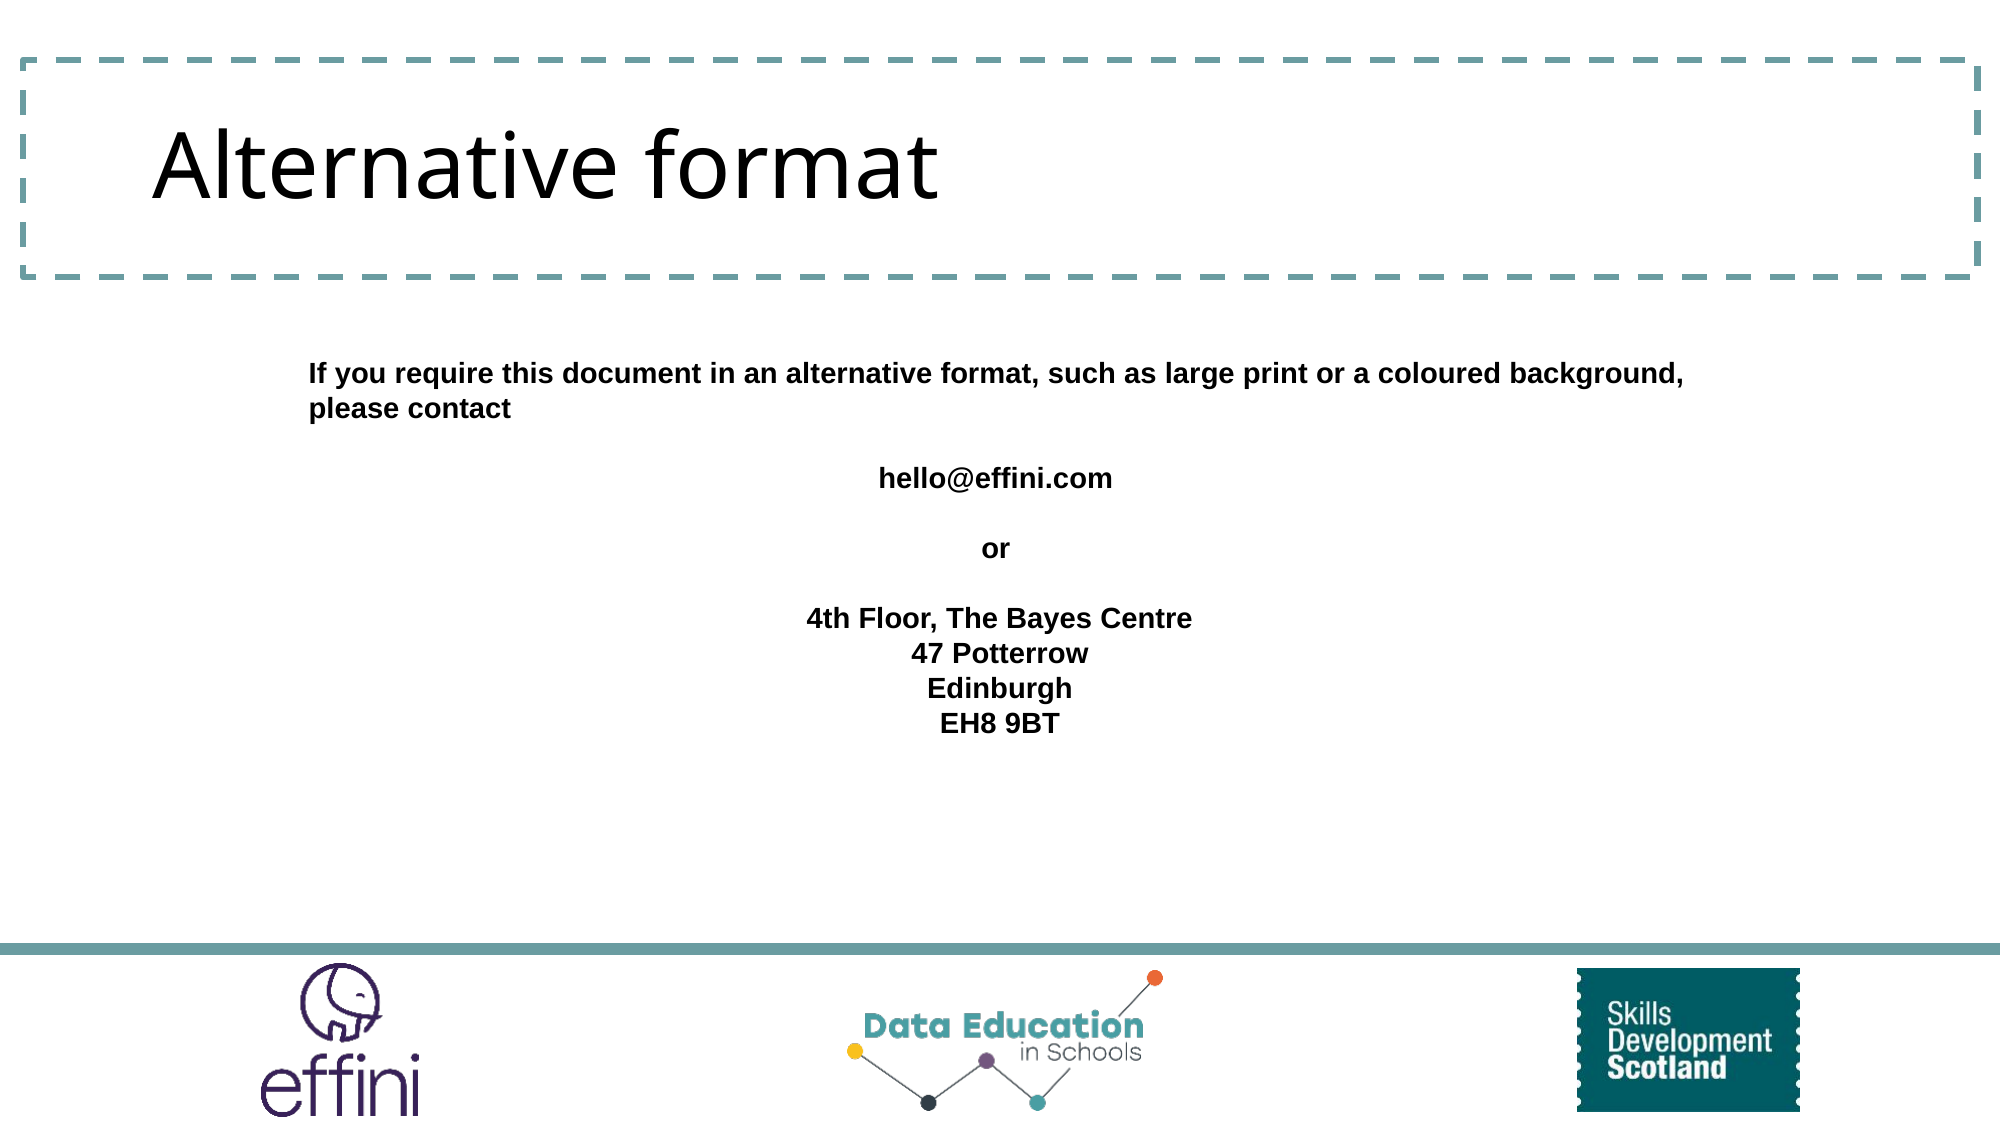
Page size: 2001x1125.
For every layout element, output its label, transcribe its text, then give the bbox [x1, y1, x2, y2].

picture [847, 970, 1164, 1111]
text_box [0, 943, 2000, 955]
picture [1577, 968, 1800, 1112]
picture [261, 963, 420, 1117]
title Alternative format [137, 59, 1863, 278]
text_box If you require this document in an alternative format, such as large print or a coloured background, please contact hello@effini.com or 4th Floor, The Bayes Centre 47 Potterrow Edinburgh EH8 9BT [293, 347, 1707, 782]
